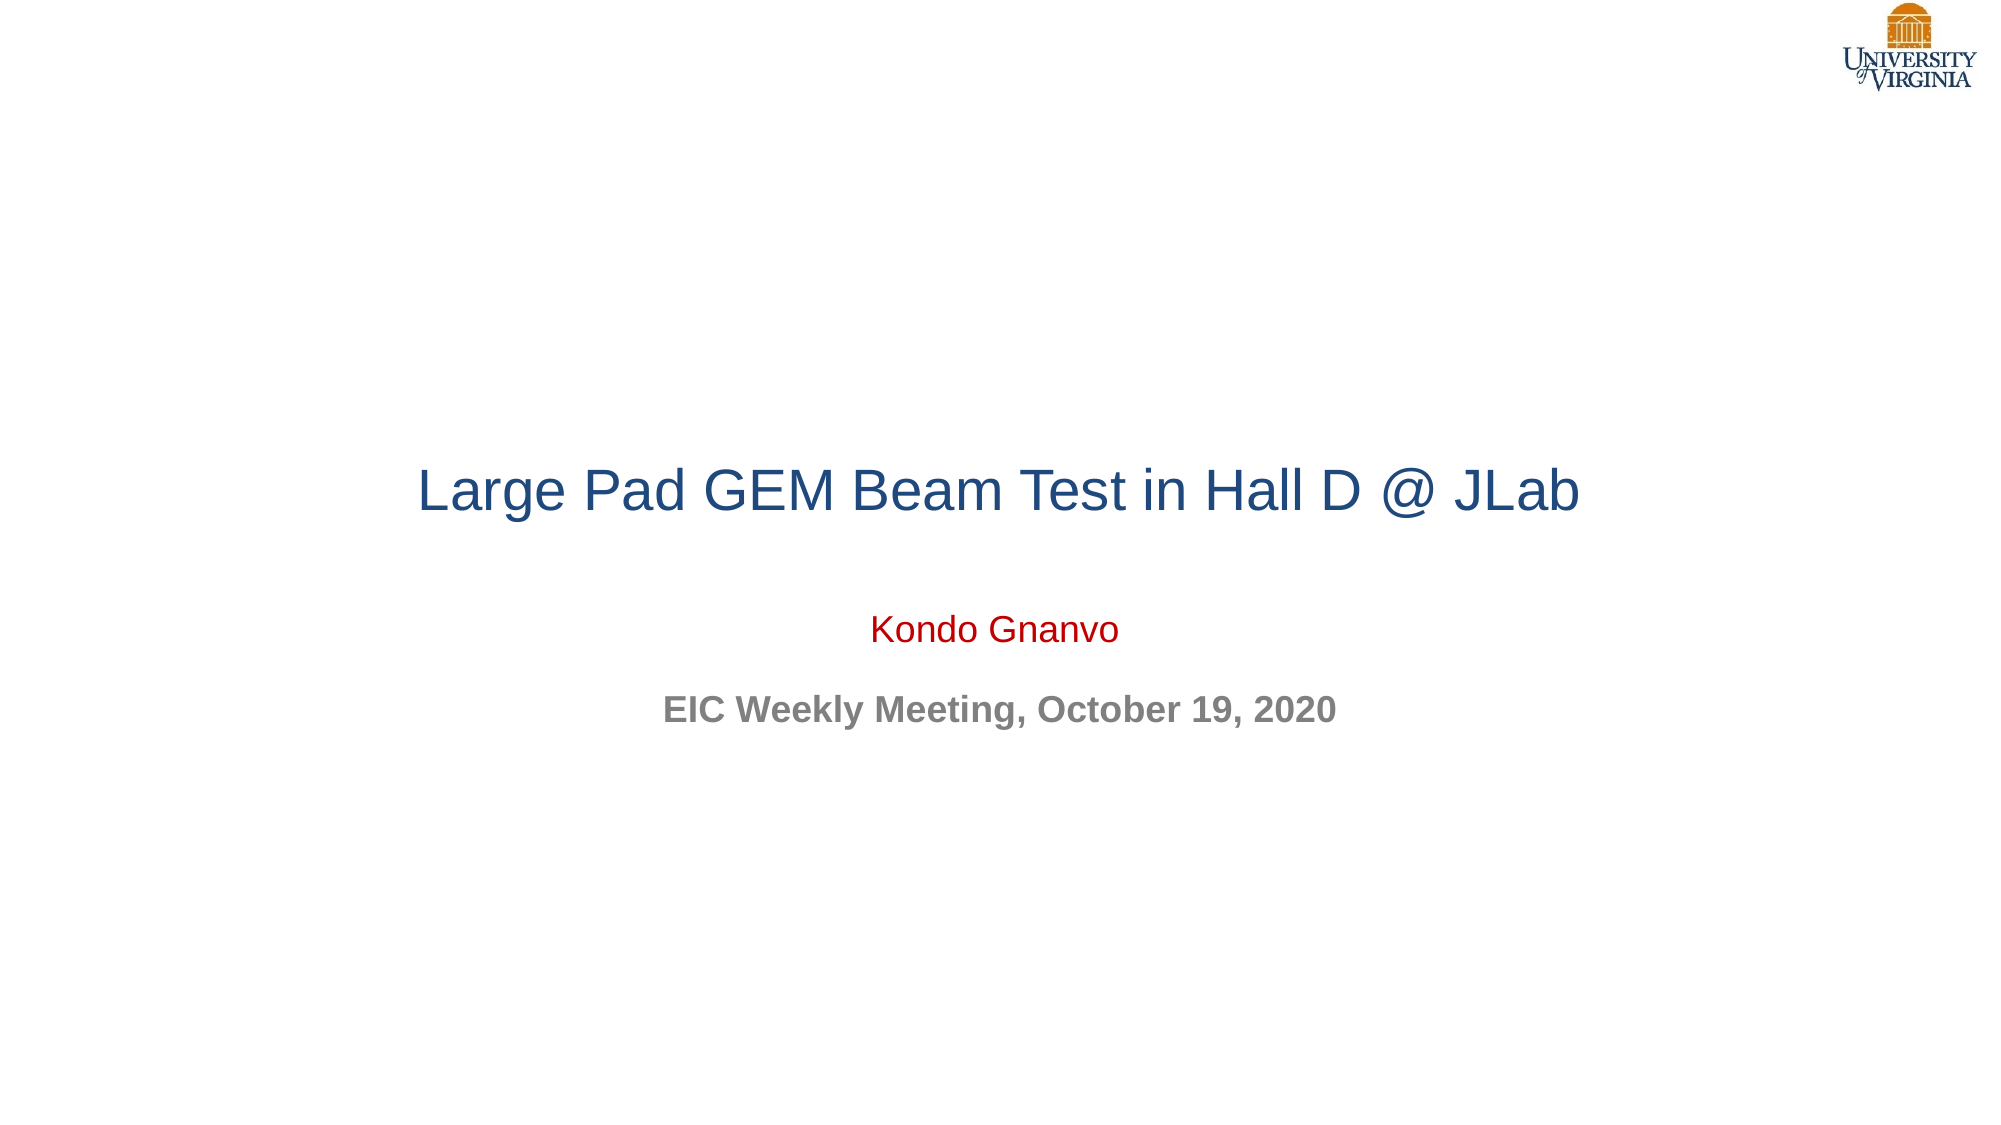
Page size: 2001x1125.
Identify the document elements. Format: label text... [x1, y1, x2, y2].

title Large Pad GEM Beam Test in Hall D @ JLab [0, 399, 2000, 575]
picture [1820, 0, 2000, 102]
subtitle Kondo Gnanvo EIC Weekly Meeting, October 19, 2020 [249, 575, 1750, 738]
